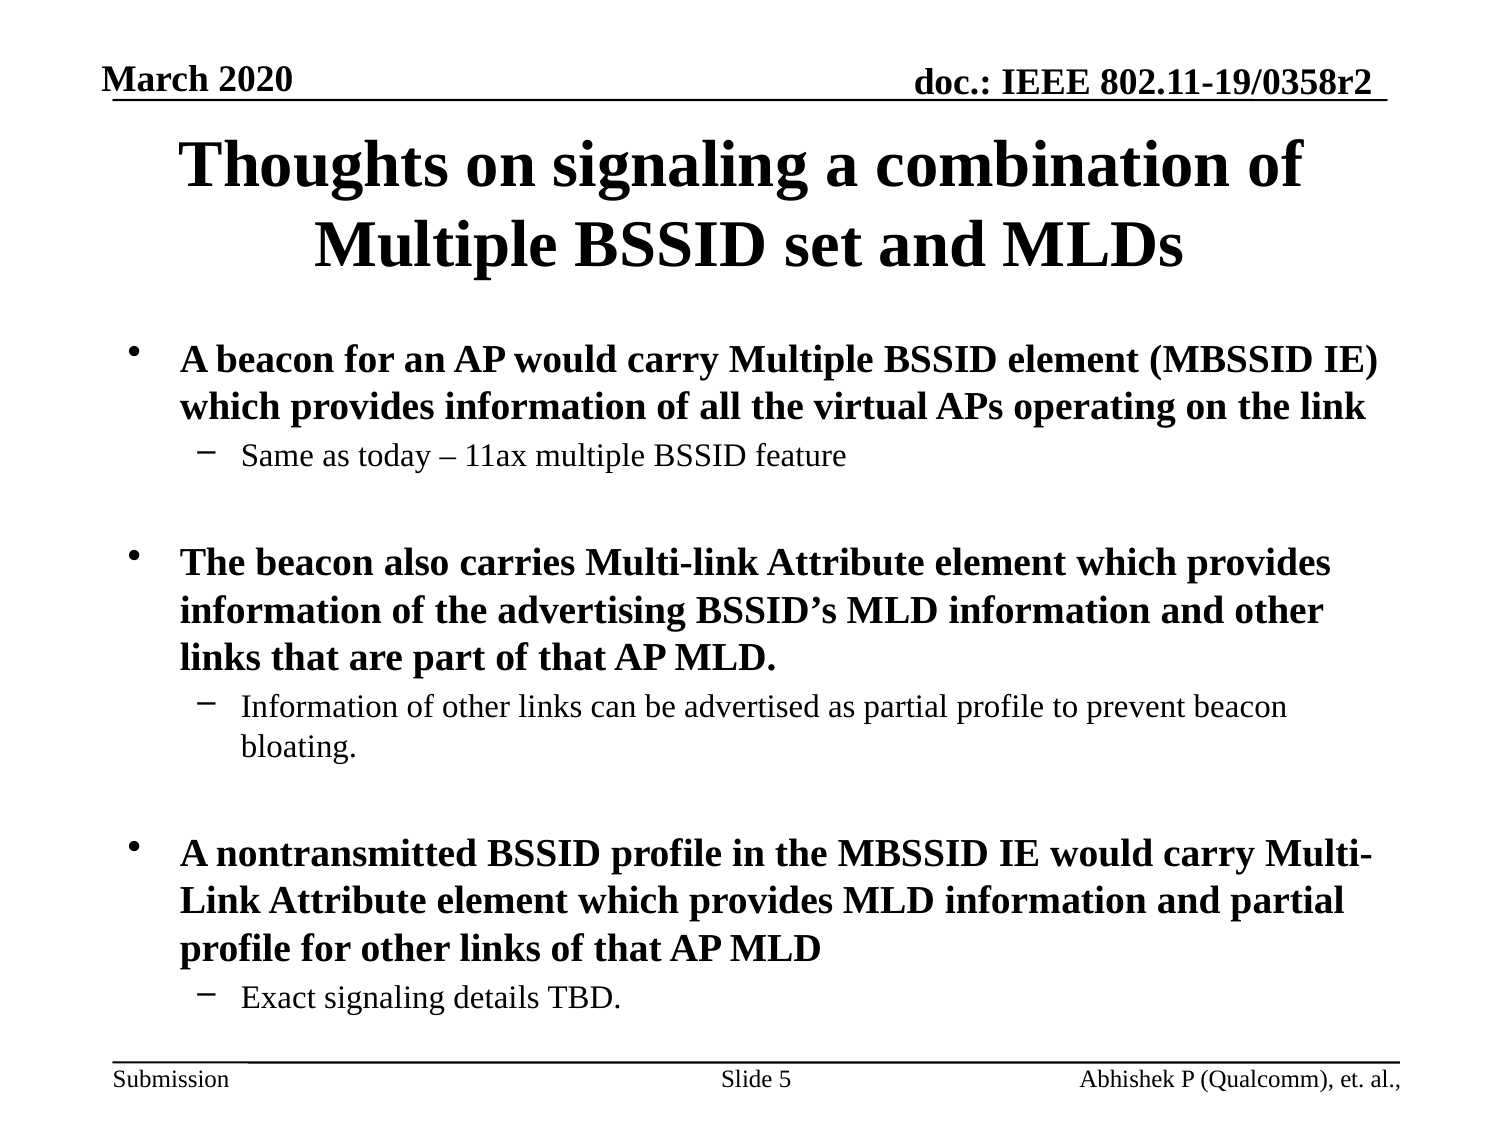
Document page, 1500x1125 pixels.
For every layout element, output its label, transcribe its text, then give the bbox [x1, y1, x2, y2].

list A beacon for an AP would carry Multiple BSSID element (MBSSID IE) which provides information of all the virtual APs operating on the link Same as today – 11ax multiple BSSID feature The beacon also carries Multi-link Attribute element which provides information of the advertising BSSID’s MLD information and other links that are part of that AP MLD. Information of other links can be advertised as partial profile to prevent beacon bloating. A nontransmitted BSSID profile in the MBSSID IE would carry Multi-Link Attribute element which provides MLD information and partial profile for other links of that AP MLD Exact signaling details TBD. [112, 324, 1402, 1063]
title Thoughts on signaling a combination of Multiple BSSID set and MLDs [112, 112, 1388, 288]
slide_number Slide 5 [712, 1061, 801, 1093]
footer Abhishek P (Qualcomm), et. al., [949, 1061, 1402, 1093]
